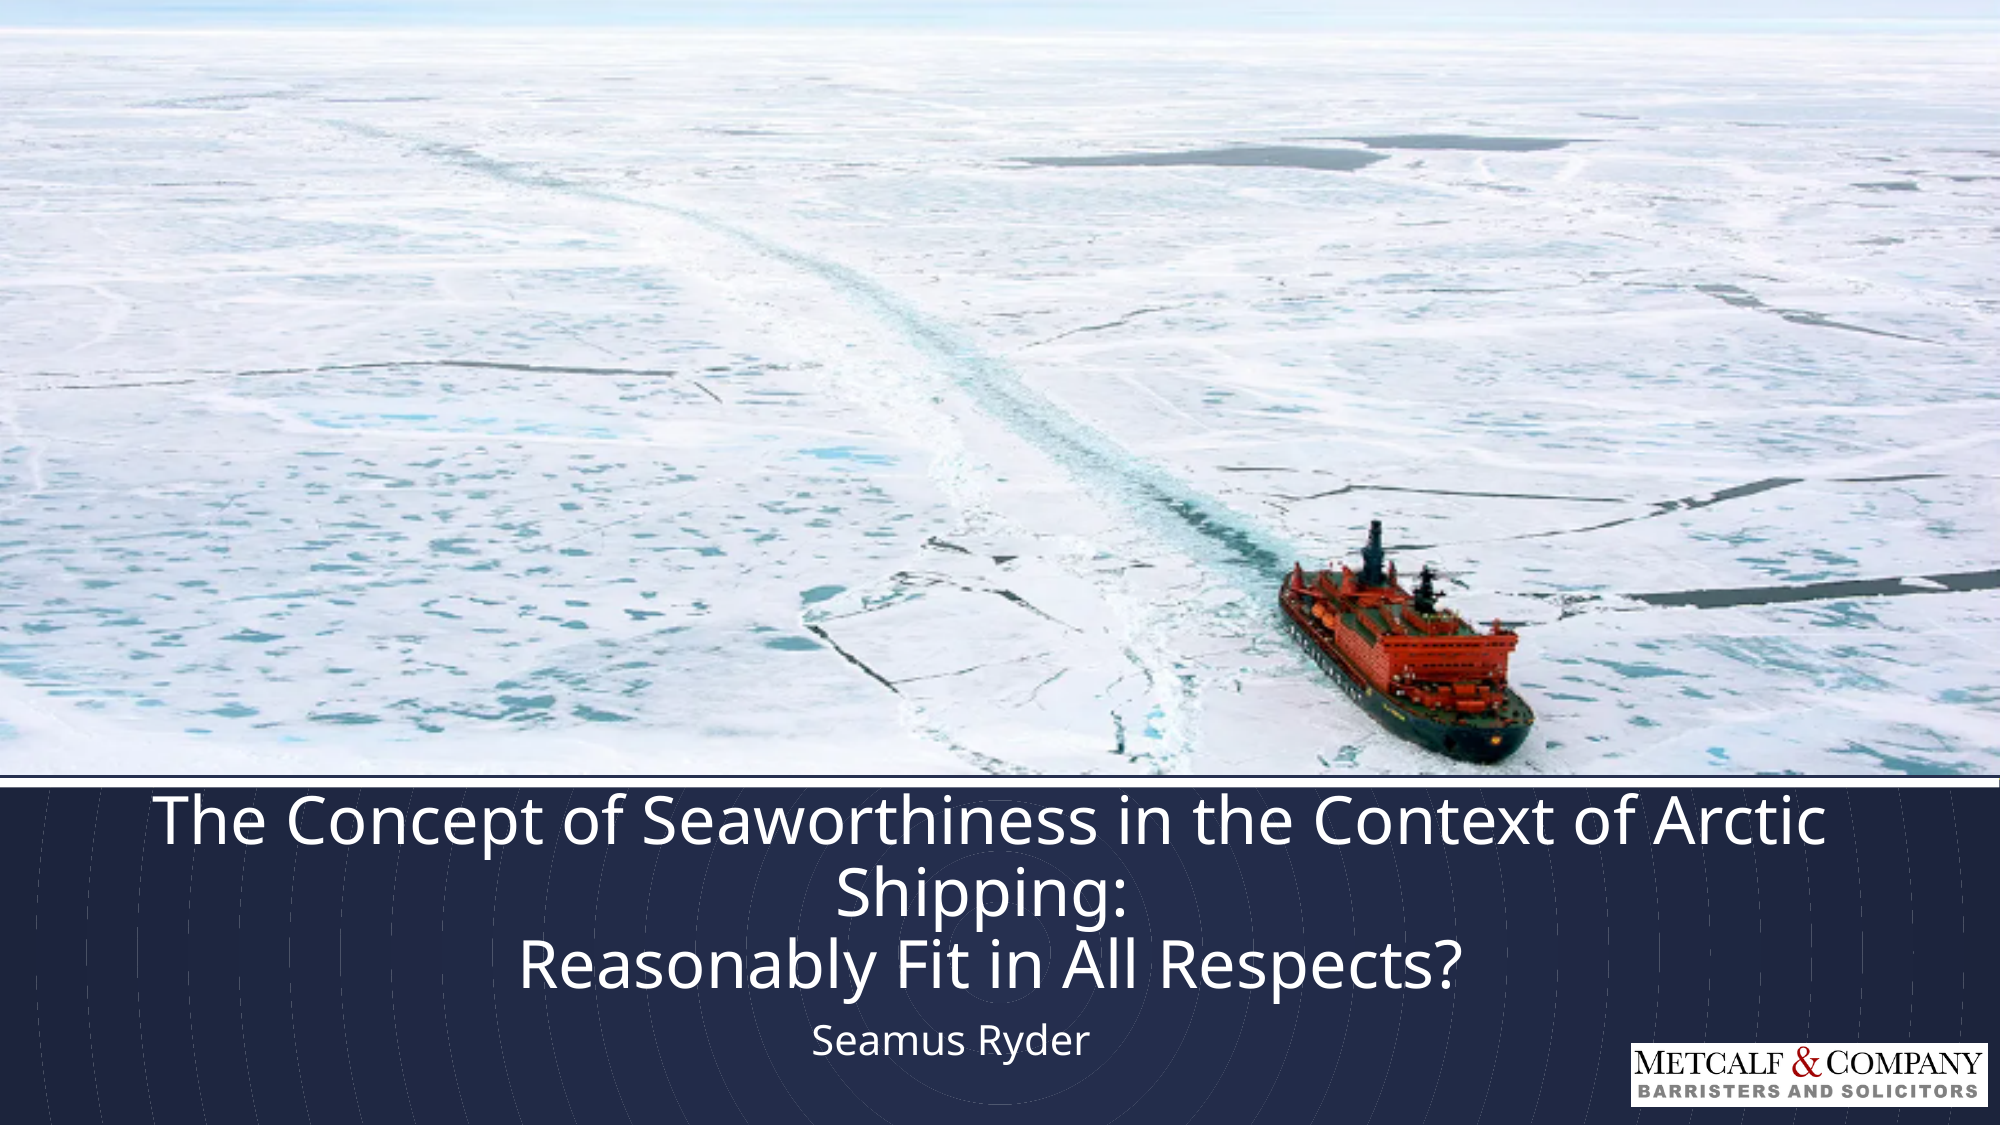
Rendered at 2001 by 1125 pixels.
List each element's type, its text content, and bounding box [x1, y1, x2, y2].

title The Concept of Seaworthiness in the Context of Arctic Shipping: Reasonably Fit in All Respects? [99, 823, 1883, 1011]
picture [1631, 1043, 1988, 1107]
text_box Seamus Ryder [796, 1006, 1106, 1071]
picture [0, 0, 2000, 775]
